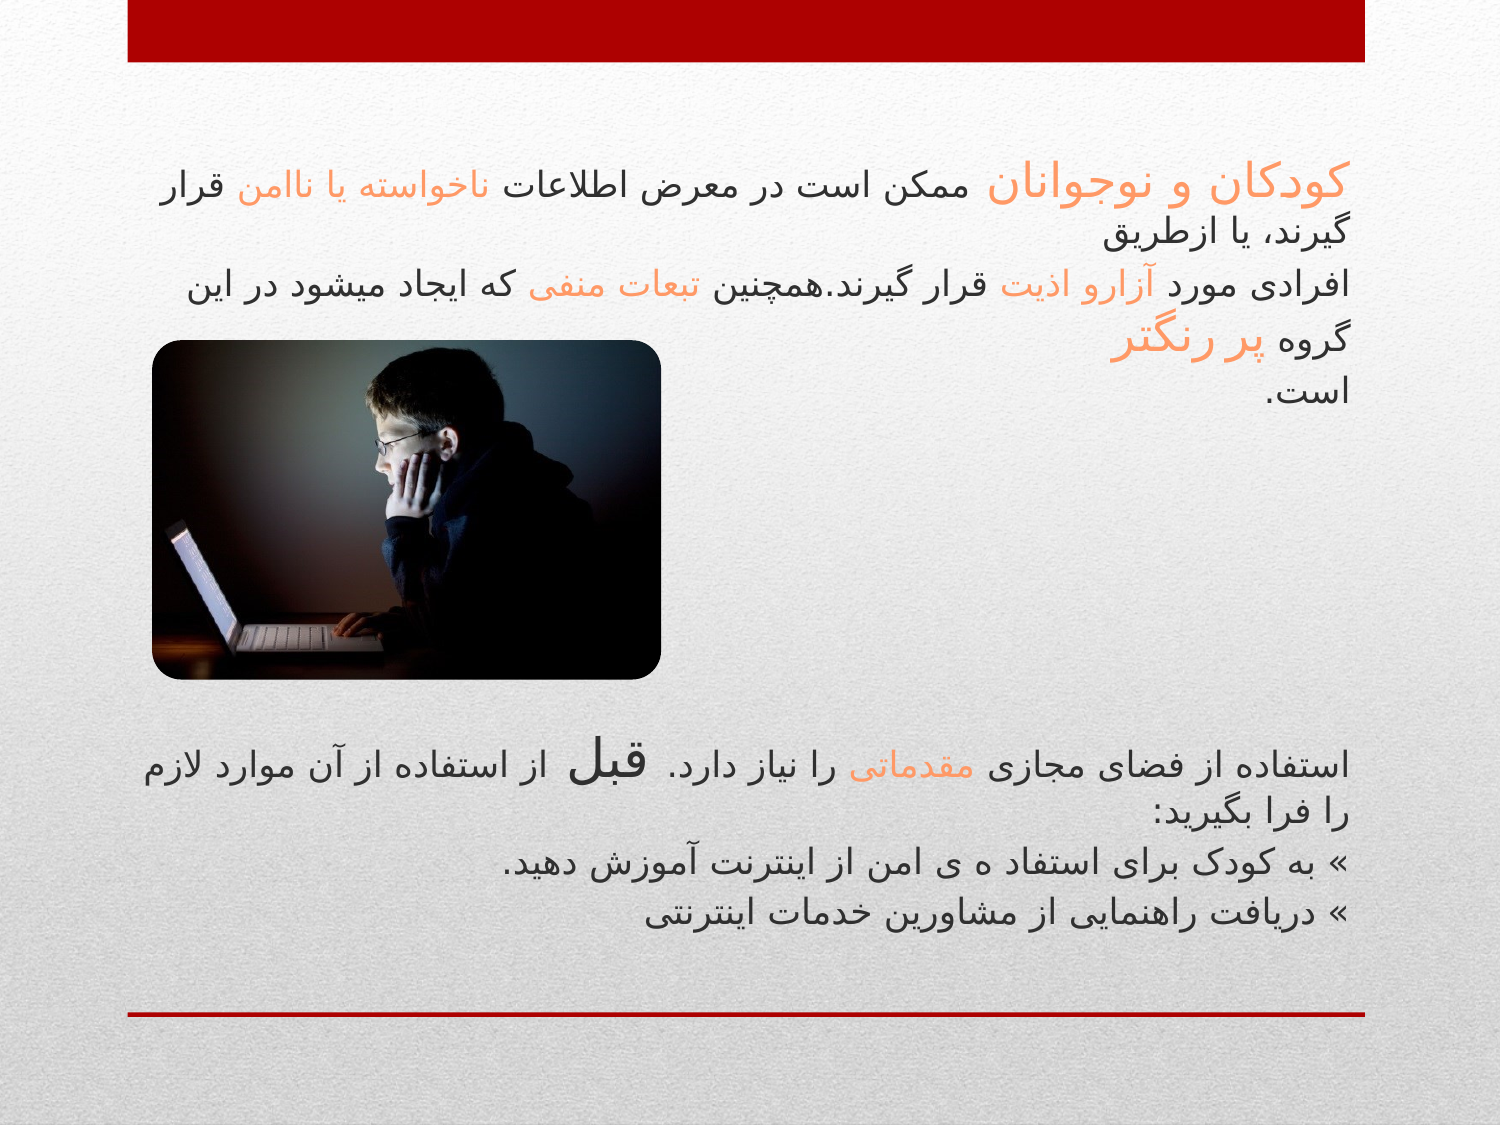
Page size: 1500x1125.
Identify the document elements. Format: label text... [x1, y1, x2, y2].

picture [151, 339, 662, 681]
list کودکان و نوجوانان ممکن است در معرض اطلاعات ناخواسته یا ناامن قرار گیرند، یا ازطریق افرادی مورد آزارو اذیت قرار گیرند.همچنین تبعات منفی که ایجاد میشود در این گروه پر رنگتر است. استفاده از فضای مجازی مقدماتی را نیاز دارد. قبل از استفاده از آن موارد لازم را فرا بگیرید: » به کودک برای استفاد ه ی امن از اینترنت آموزش دهید. » دریافت راهنمایی از مشاورین خدمات اینترنتی [109, 140, 1366, 941]
